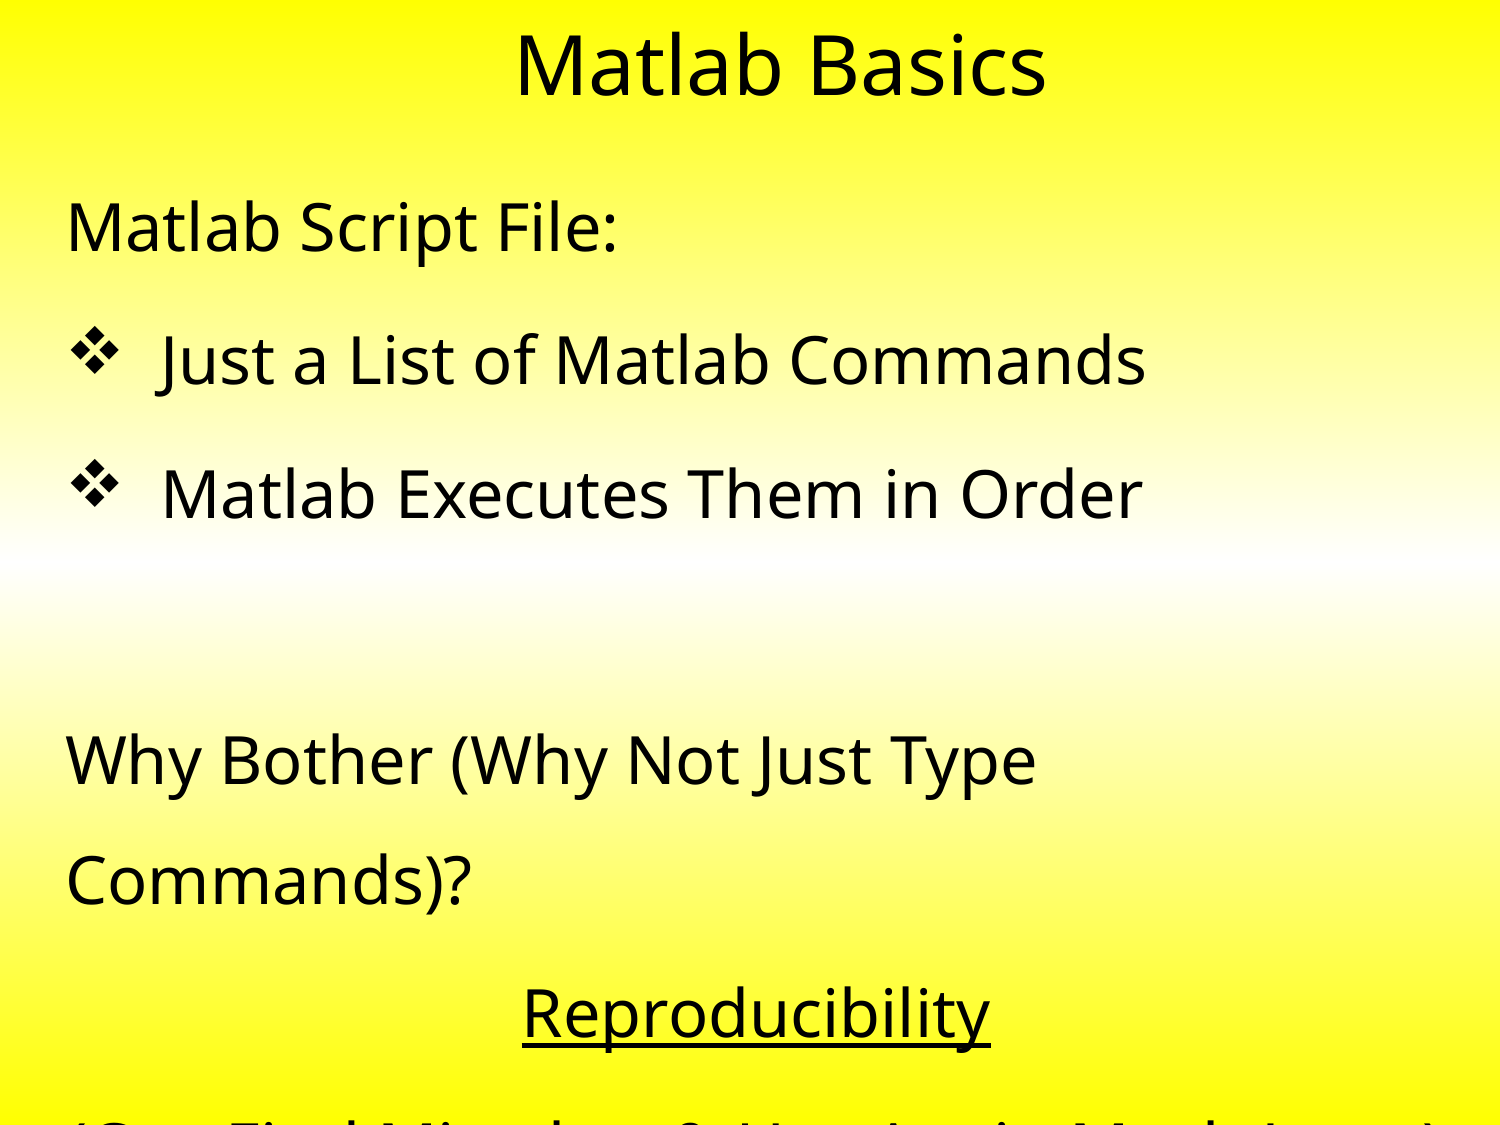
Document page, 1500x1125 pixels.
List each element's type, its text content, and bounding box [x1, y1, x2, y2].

list Matlab Script File: Just a List of Matlab Commands Matlab Executes Them in Order Why Bother (Why Not Just Type Commands)? Reproducibility (Can Find Mistakes & Use Again Much Later) [50, 137, 1463, 1025]
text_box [795, 1025, 819, 1037]
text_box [845, 1025, 875, 1037]
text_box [921, 1025, 926, 1036]
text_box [828, 1025, 833, 1036]
title Matlab Basics [125, 0, 1438, 125]
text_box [528, 1025, 533, 1036]
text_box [755, 1025, 784, 1037]
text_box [713, 1025, 743, 1037]
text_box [886, 1025, 891, 1036]
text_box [967, 1025, 980, 1041]
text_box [549, 1025, 560, 1036]
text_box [903, 1025, 908, 1036]
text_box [647, 1025, 652, 1036]
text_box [673, 1025, 703, 1037]
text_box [568, 1025, 595, 1037]
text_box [606, 1025, 636, 1041]
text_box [939, 1025, 954, 1037]
